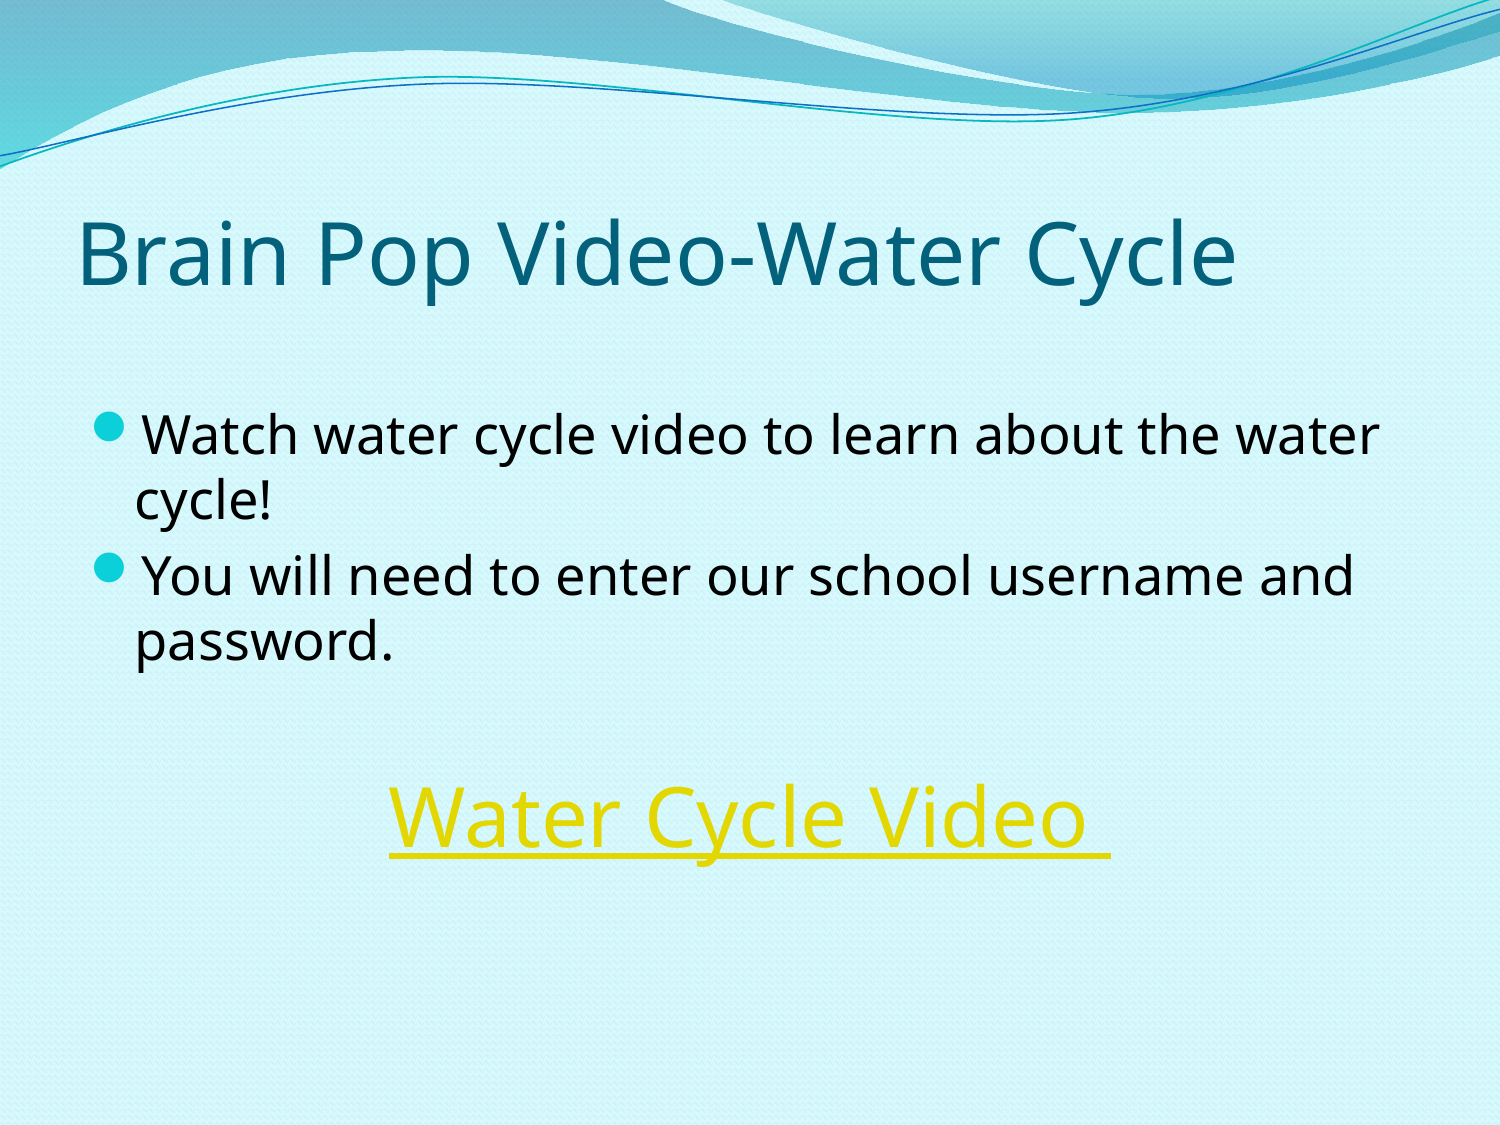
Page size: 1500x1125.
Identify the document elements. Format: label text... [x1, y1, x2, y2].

title Brain Pop Video-Water Cycle [75, 115, 1425, 303]
list Watch water cycle video to learn about the water cycle! You will need to enter our school username and password. Water Cycle Video [75, 317, 1425, 1038]
